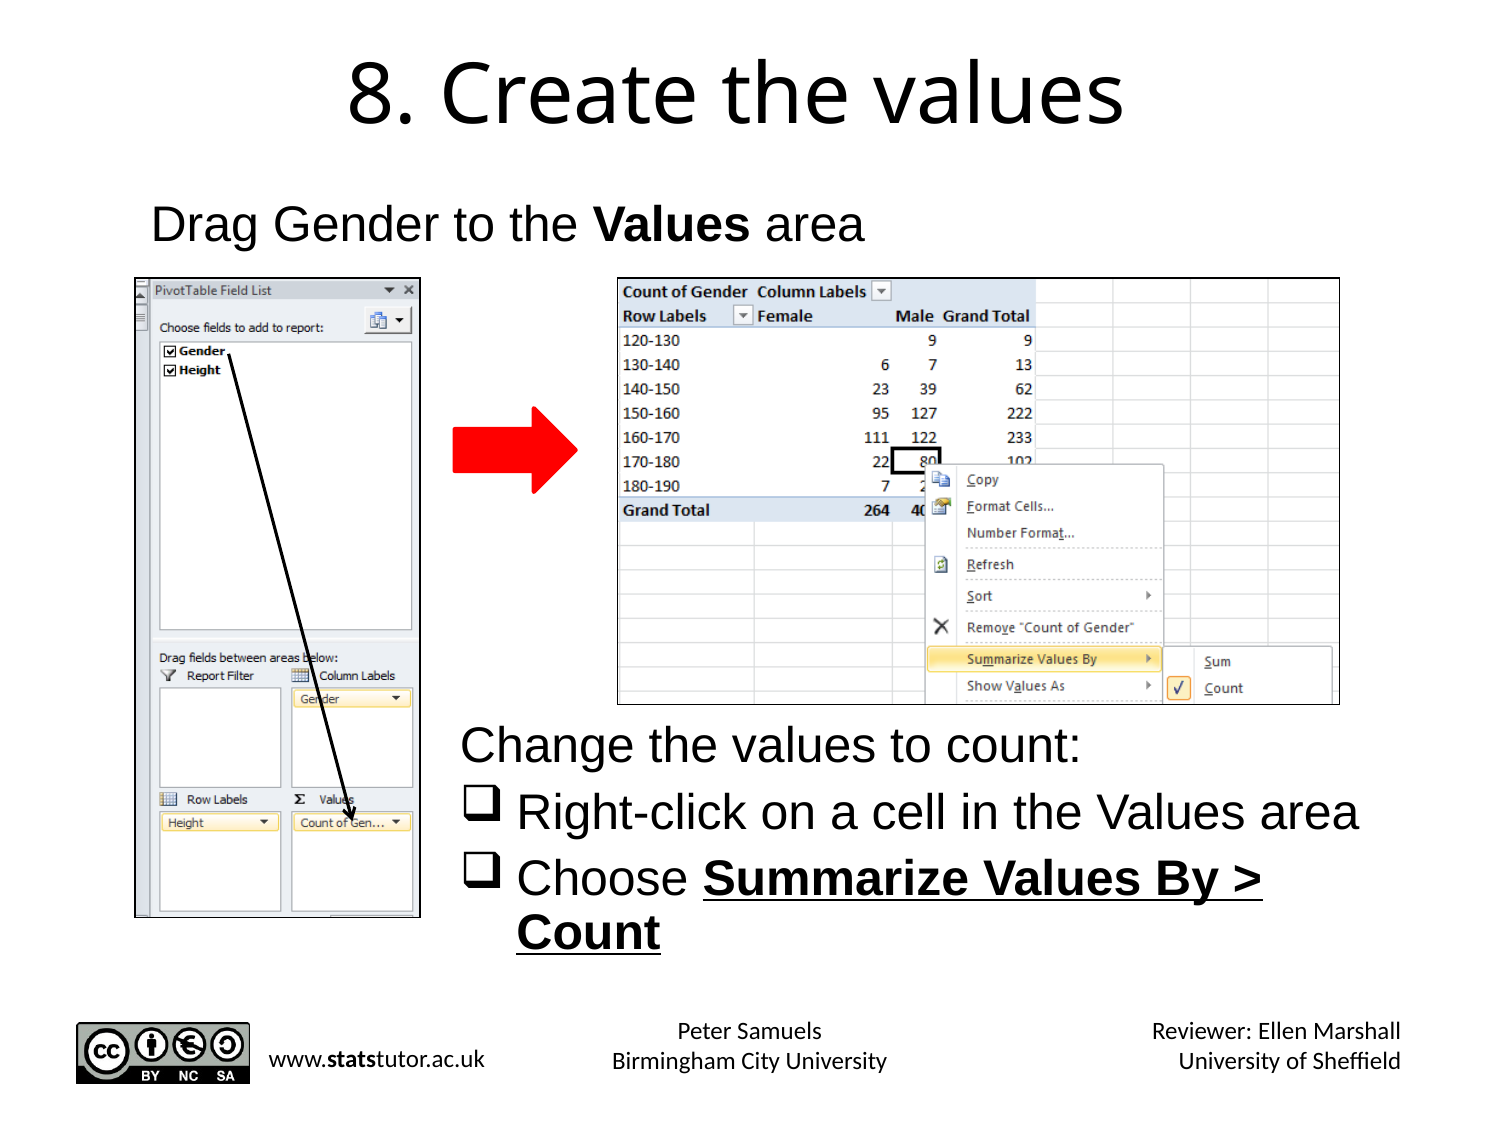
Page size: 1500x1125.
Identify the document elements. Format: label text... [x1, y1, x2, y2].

text_box Drag Gender to the Values area [135, 184, 904, 260]
title 8. Create the values [45, 42, 1428, 149]
text_box www.statstutor.ac.uk [254, 1035, 550, 1080]
text_box Reviewer: Ellen Marshall University of Sheffield [1038, 1007, 1417, 1083]
picture [617, 278, 1339, 705]
text_box [452, 406, 578, 494]
text_box Peter Samuels Birmingham City University [549, 1007, 951, 1083]
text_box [228, 353, 353, 822]
text_box Change the values to count: Right-click on a cell in the Values area Choose Summarize Values By > Count [445, 712, 1391, 968]
picture [76, 1022, 251, 1084]
picture [135, 278, 420, 918]
